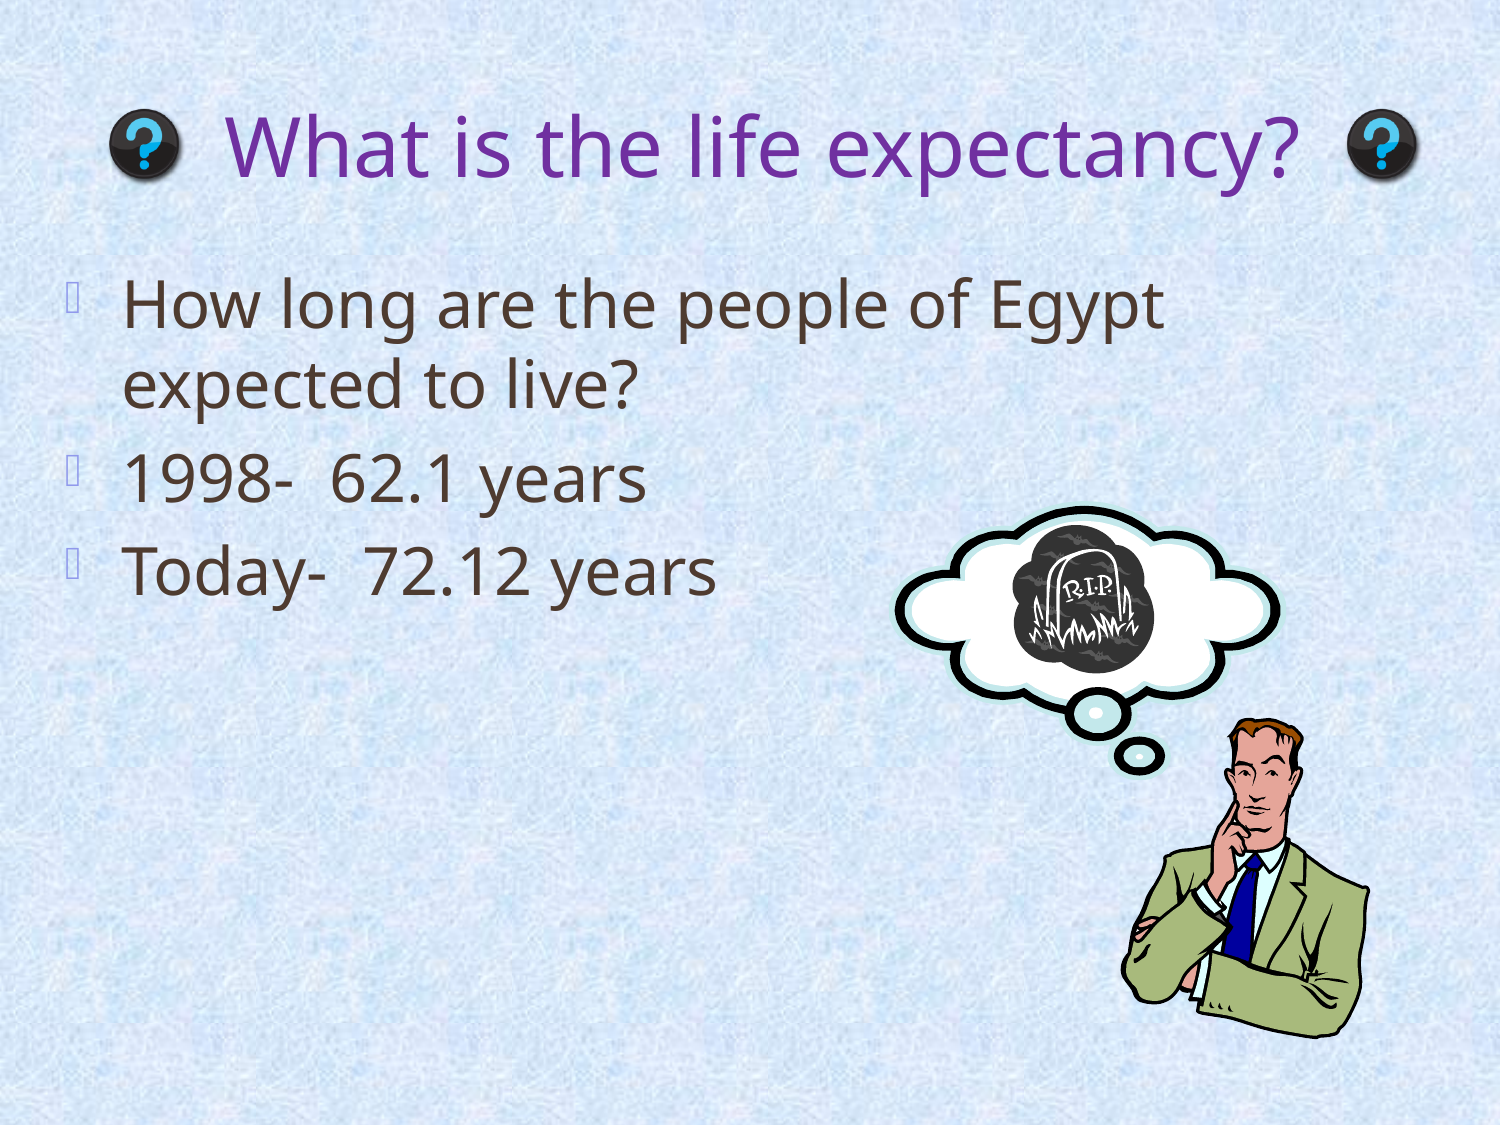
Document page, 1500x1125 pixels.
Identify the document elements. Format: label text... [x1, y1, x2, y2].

picture [0, 0, 1500, 1125]
title What is the life expectancy? [50, 75, 1475, 213]
list How long are the people of Egypt expected to live? 1998- 62.1 years Today- 72.12 years [50, 254, 1475, 998]
